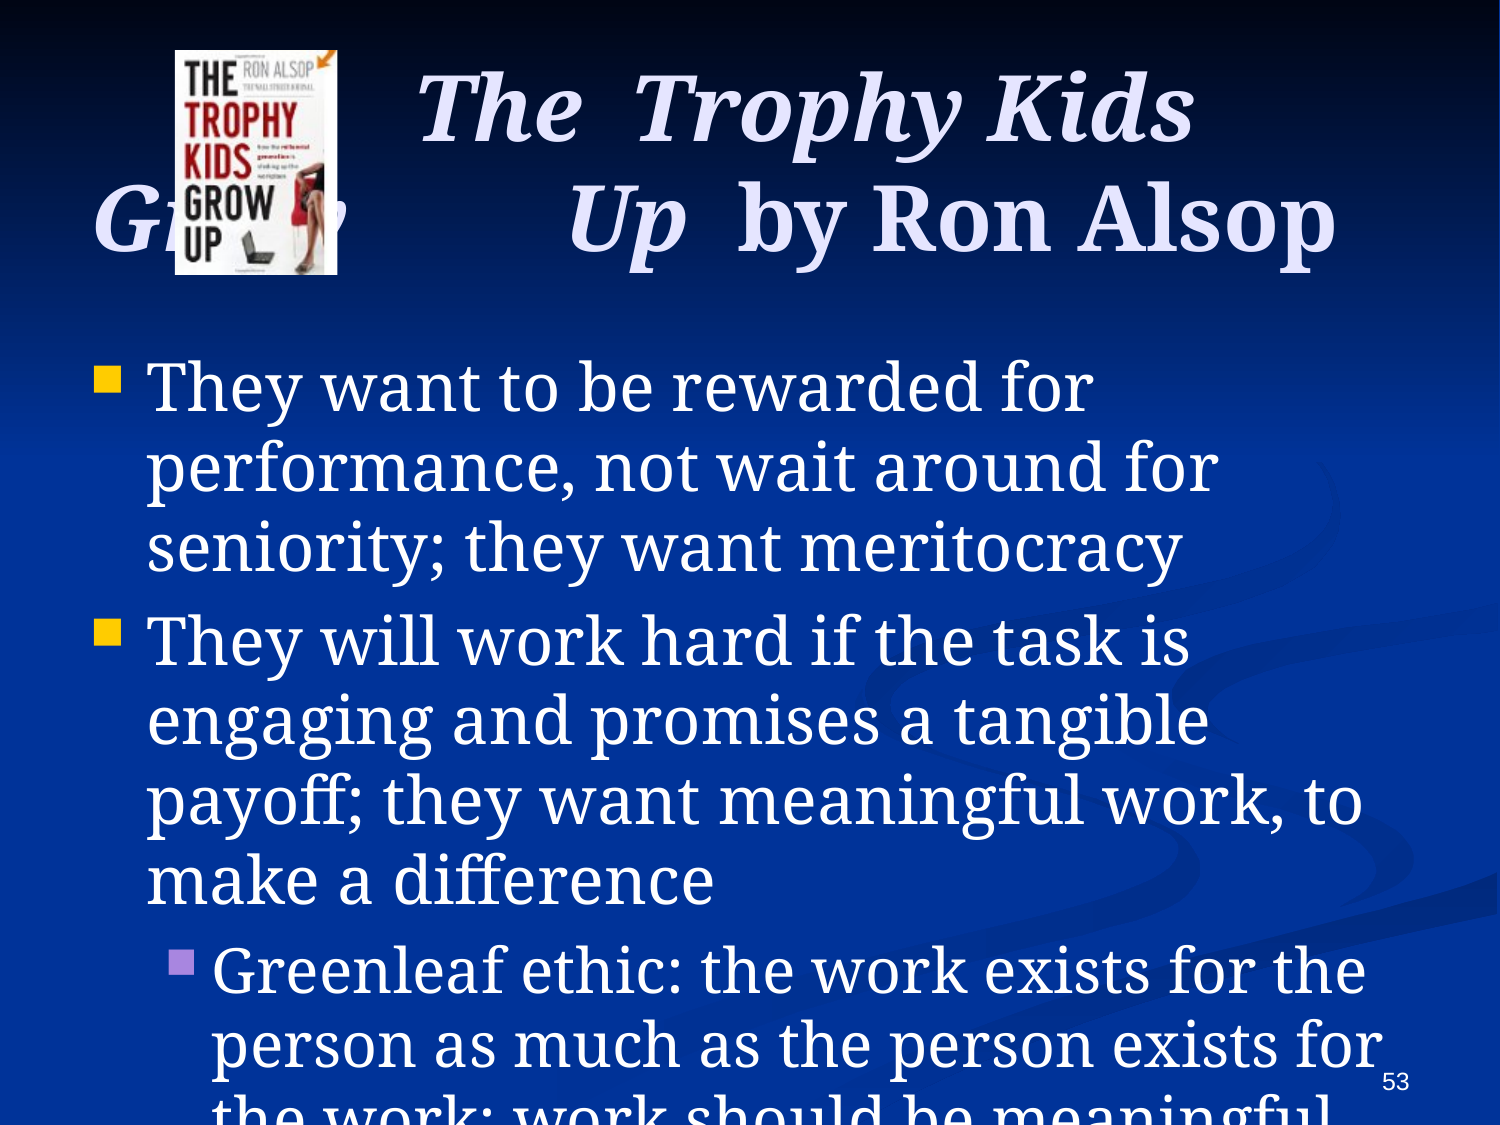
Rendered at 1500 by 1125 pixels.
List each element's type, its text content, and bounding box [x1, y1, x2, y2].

list They want to be rewarded for performance, not wait around for seniority; they want meritocracy They will work hard if the task is engaging and promises a tangible payoff; they want meaningful work, to make a difference Greenleaf ethic: the work exists for the person as much as the person exists for the work; work should be meaningful to those doing it [74, 337, 1426, 1006]
title The Trophy Kids Grow Up by Ron Alsop [74, 44, 1426, 276]
slide_number 53 [1074, 1024, 1426, 1104]
picture [174, 49, 338, 276]
